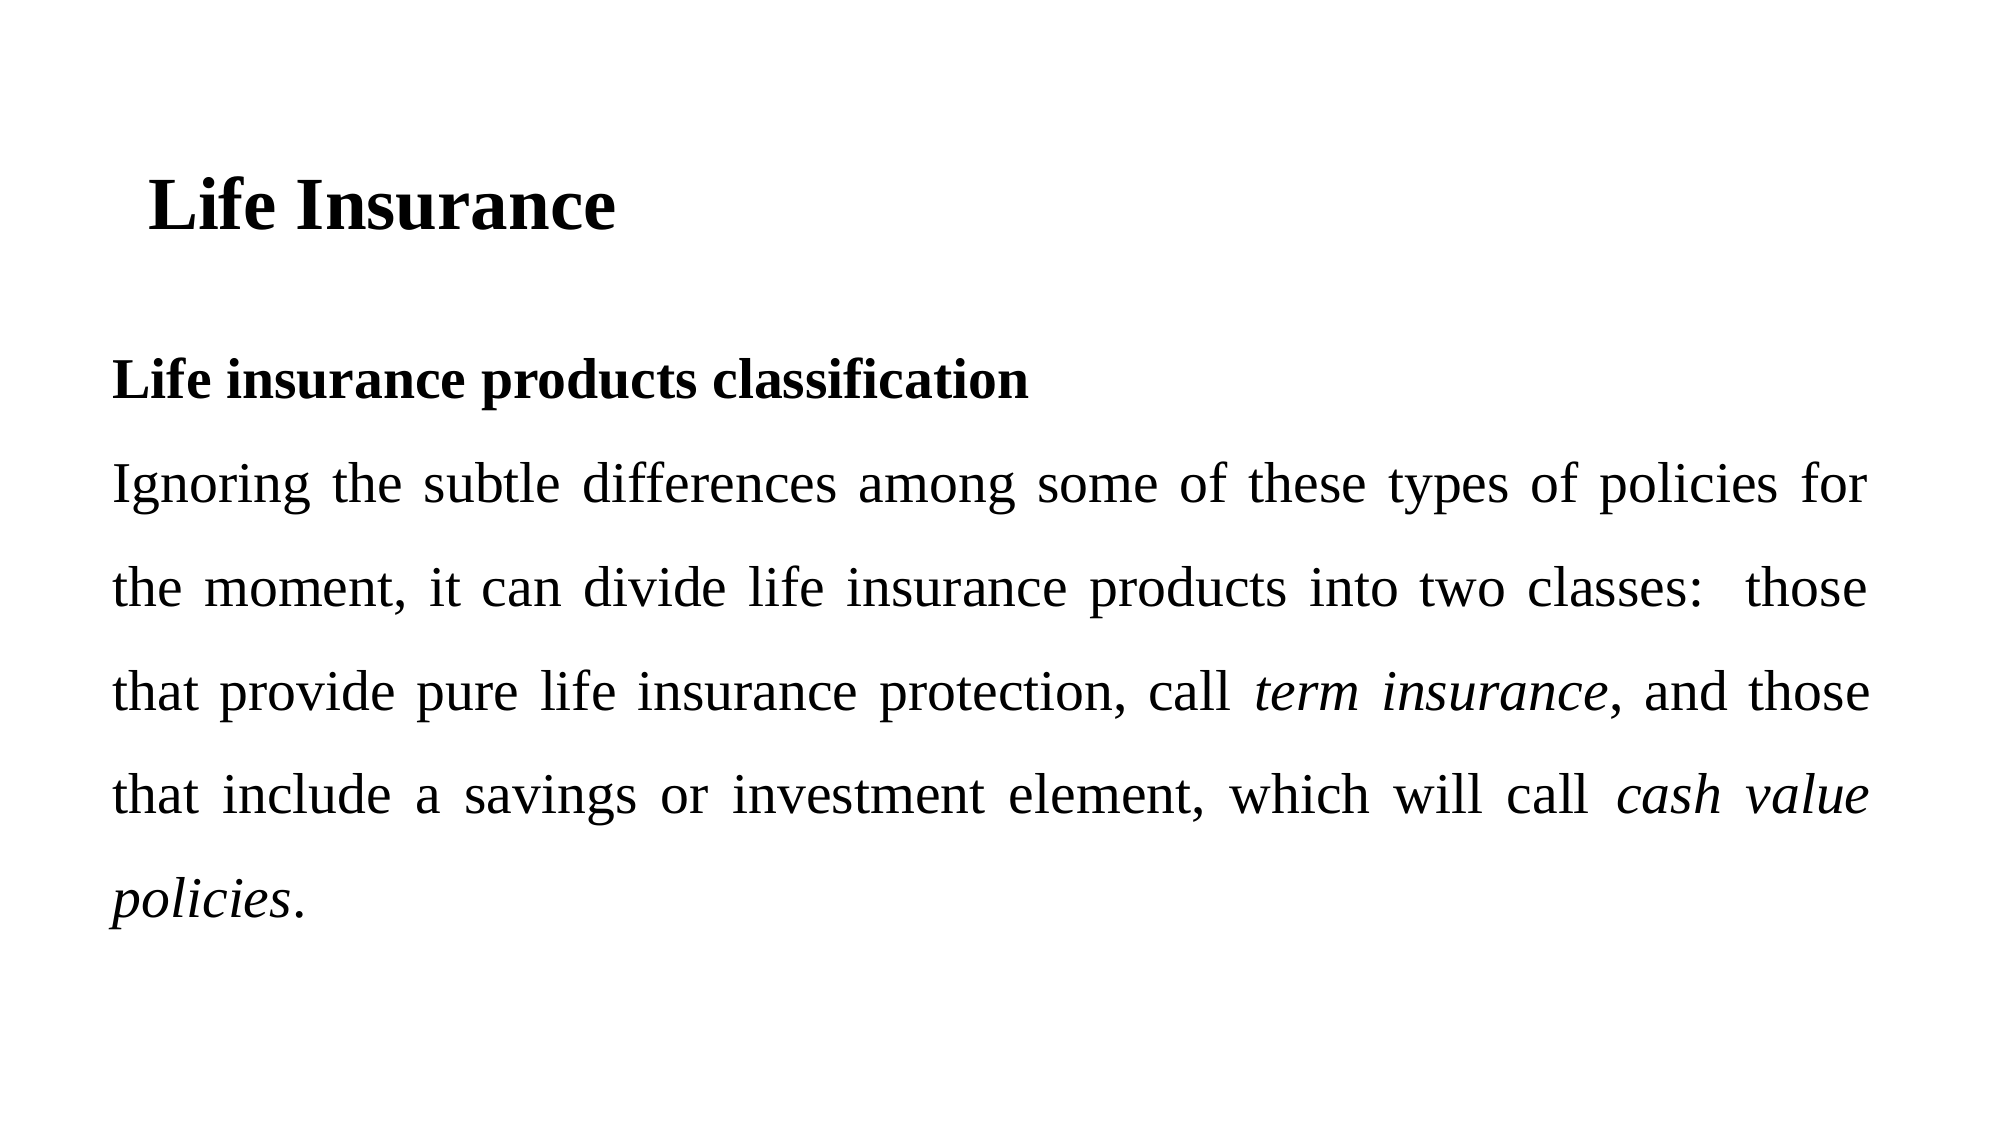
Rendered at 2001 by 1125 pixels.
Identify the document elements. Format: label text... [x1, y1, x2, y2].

list Life insurance products classification Ignoring the subtle differences among some of these types of policies for the moment, it can divide life insurance products into two classes: those that provide pure life insurance protection, call term insurance, and those that include a savings or investment element, which will call cash value policies. [97, 299, 1887, 942]
title Life Insurance [133, 136, 1934, 274]
